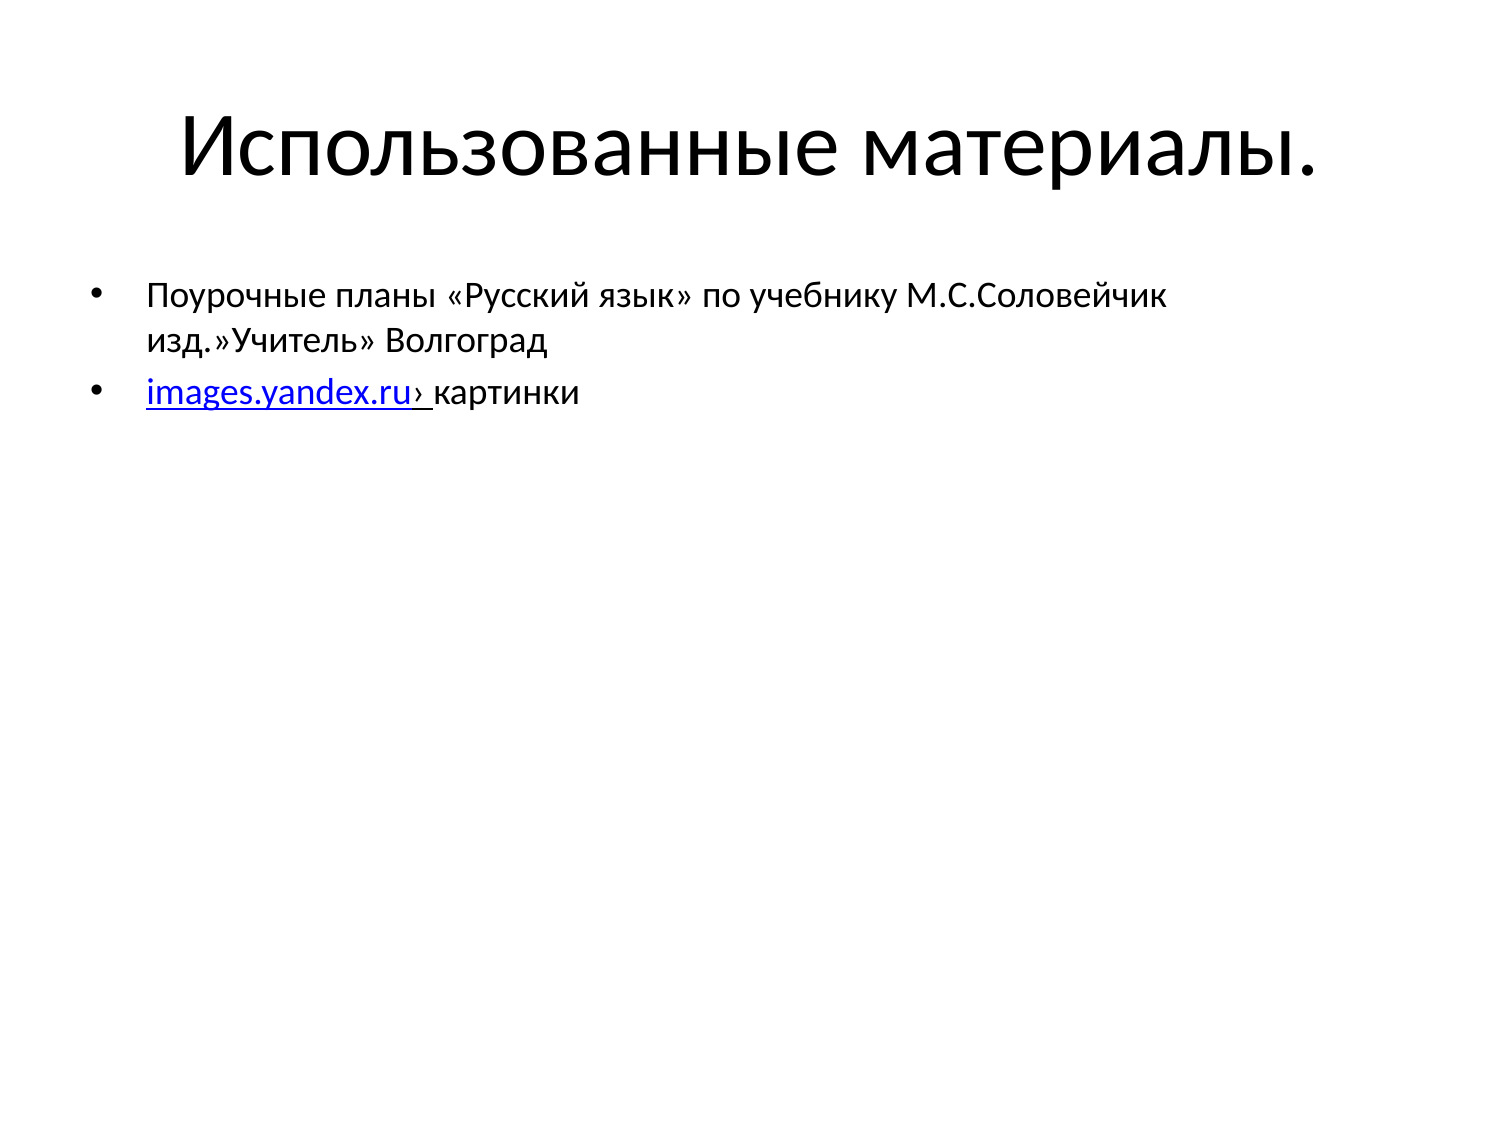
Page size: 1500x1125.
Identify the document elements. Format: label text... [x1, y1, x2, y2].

title Использованные материалы. [75, 45, 1425, 233]
list Поурочные планы «Русский язык» по учебнику М.С.Соловейчик изд.»Учитель» Волгоград images.yandex.ru› картинки [75, 262, 1425, 1005]
